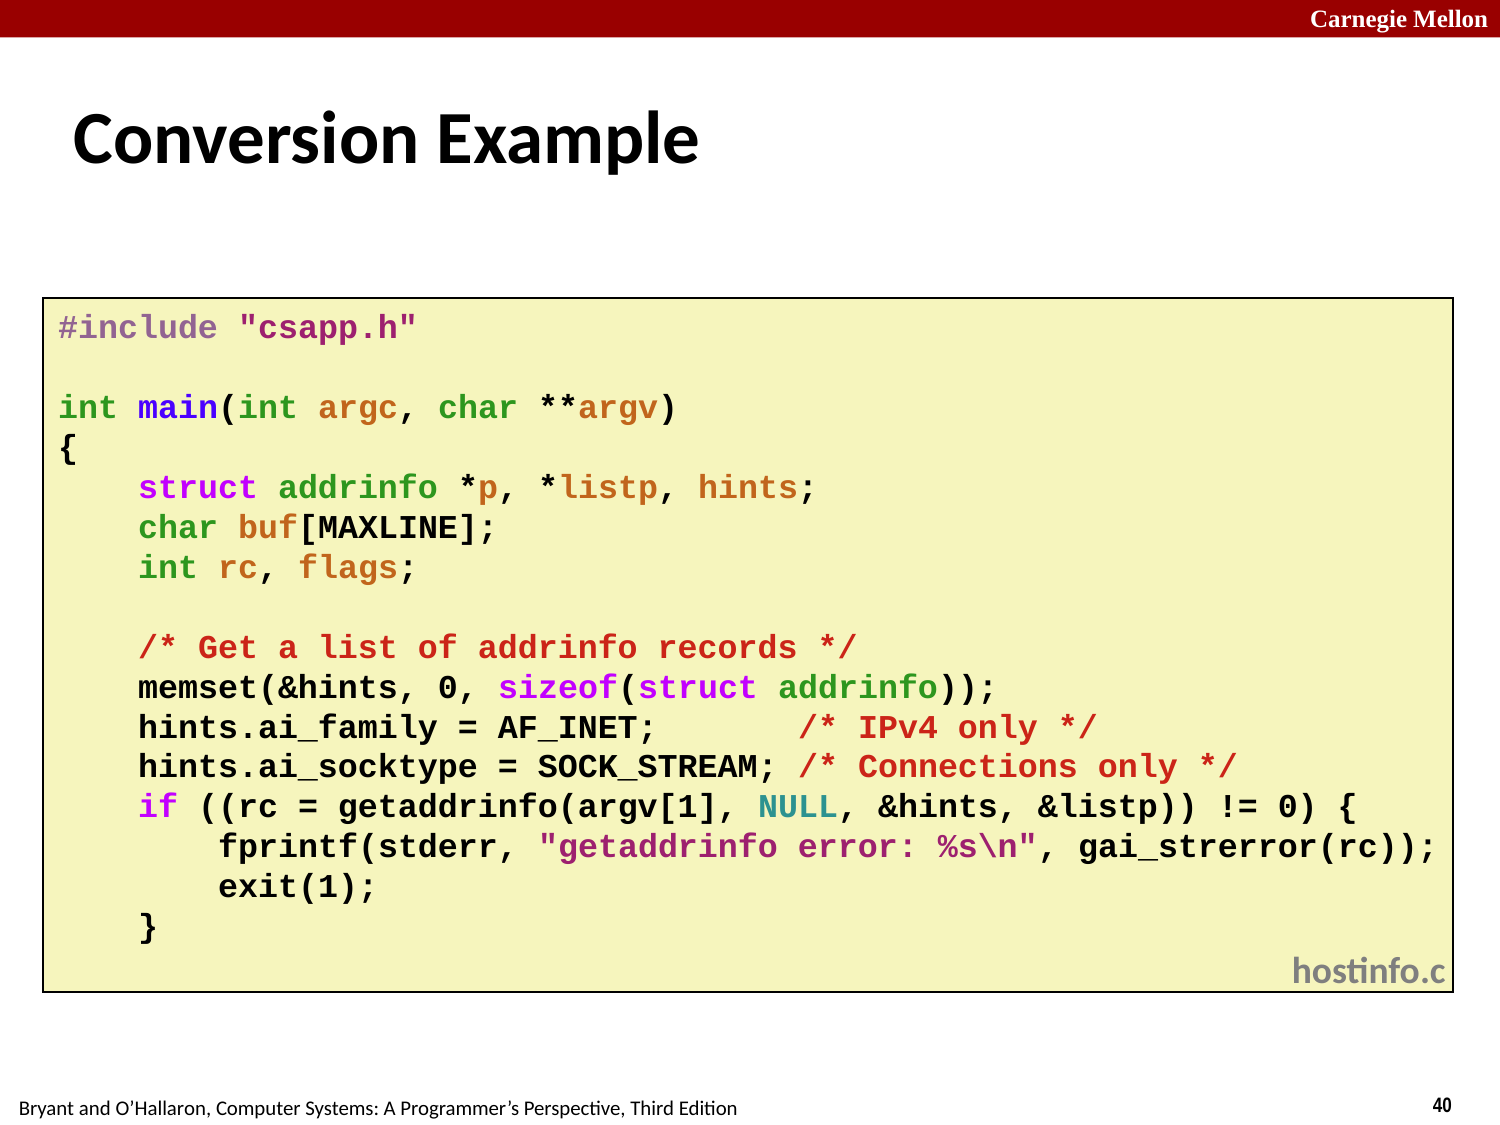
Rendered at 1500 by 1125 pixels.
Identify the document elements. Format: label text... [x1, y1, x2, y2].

text_box #include "csapp.h" int main(int argc, char **argv) { struct addrinfo *p, *listp, hints; char buf[MAXLINE]; int rc, flags; /* Get a list of addrinfo records */ memset(&hints, 0, sizeof(struct addrinfo)); hints.ai_family = AF_INET; /* IPv4 only */ hints.ai_socktype = SOCK_STREAM; /* Connections only */ if ((rc = getaddrinfo(argv[1], NULL, &hints, &listp)) != 0) { fprintf(stderr, "getaddrinfo error: %s\n", gai_strerror(rc)); exit(1); } [43, 298, 1453, 992]
text_box hostinfo.c [1277, 938, 1461, 999]
title Conversion Example [58, 71, 1305, 197]
